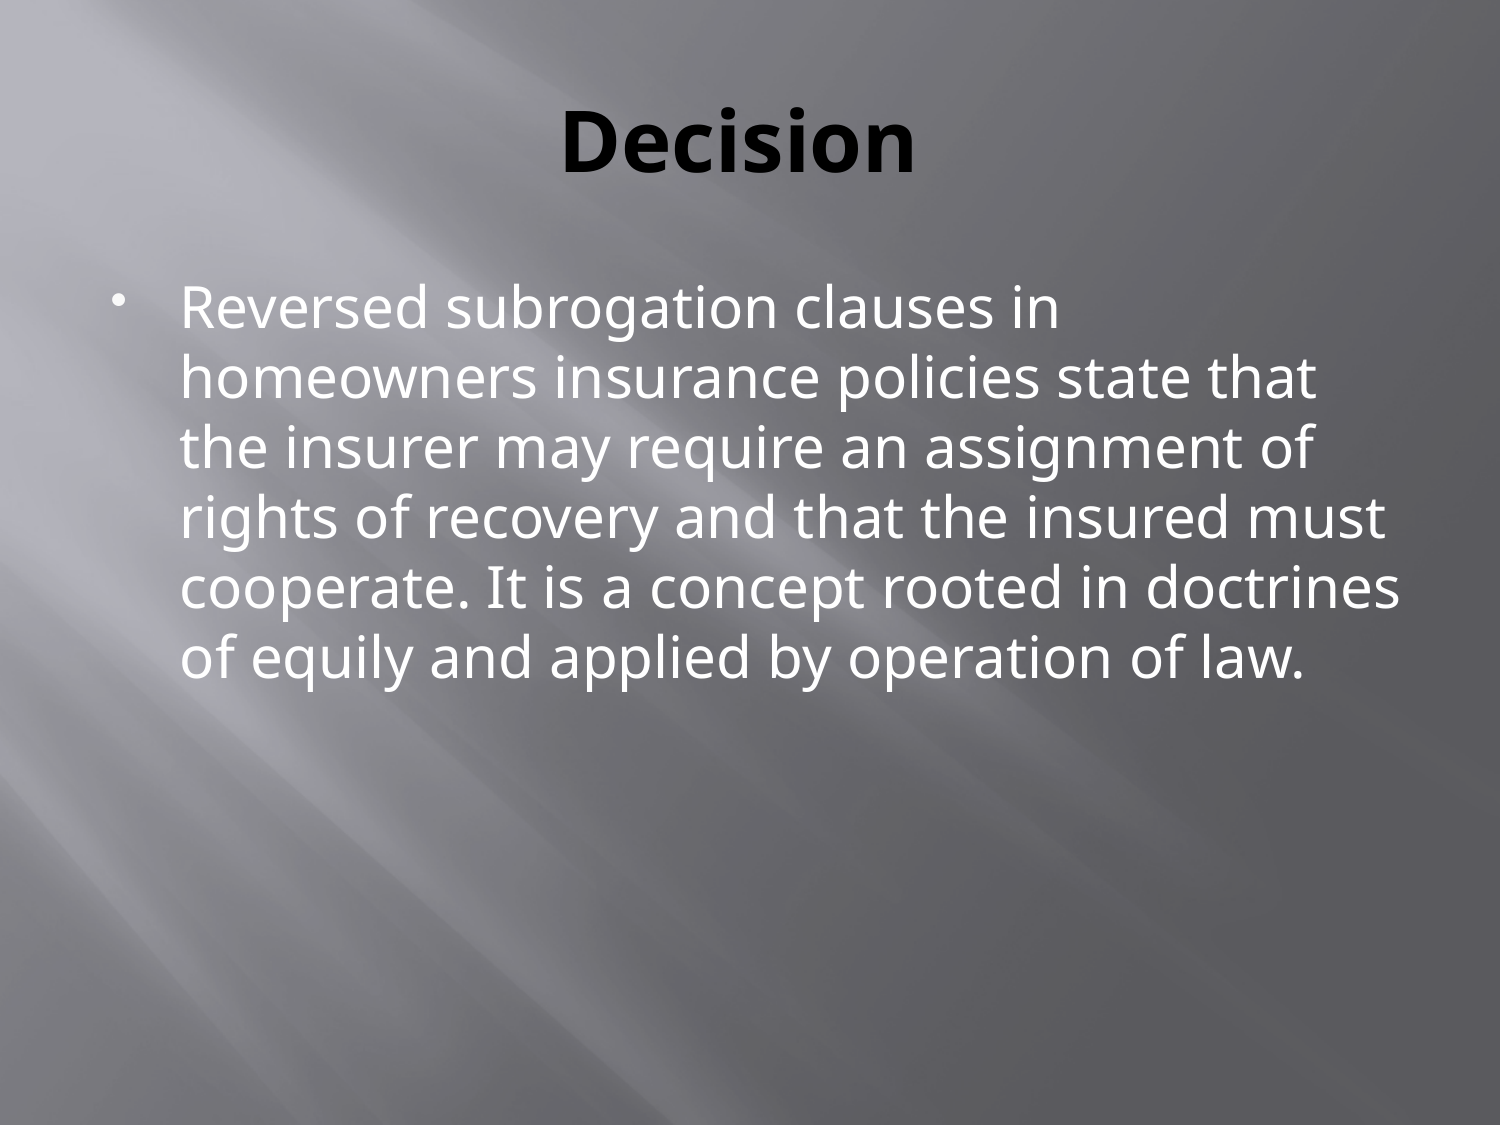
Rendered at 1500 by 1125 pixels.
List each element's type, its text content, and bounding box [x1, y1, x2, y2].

title Decision [75, 45, 1425, 233]
list Reversed subrogation clauses in homeowners insurance policies state that the insurer may require an assignment of rights of recovery and that the insured must cooperate. It is a concept rooted in doctrines of equily and applied by operation of law. [75, 262, 1425, 1035]
